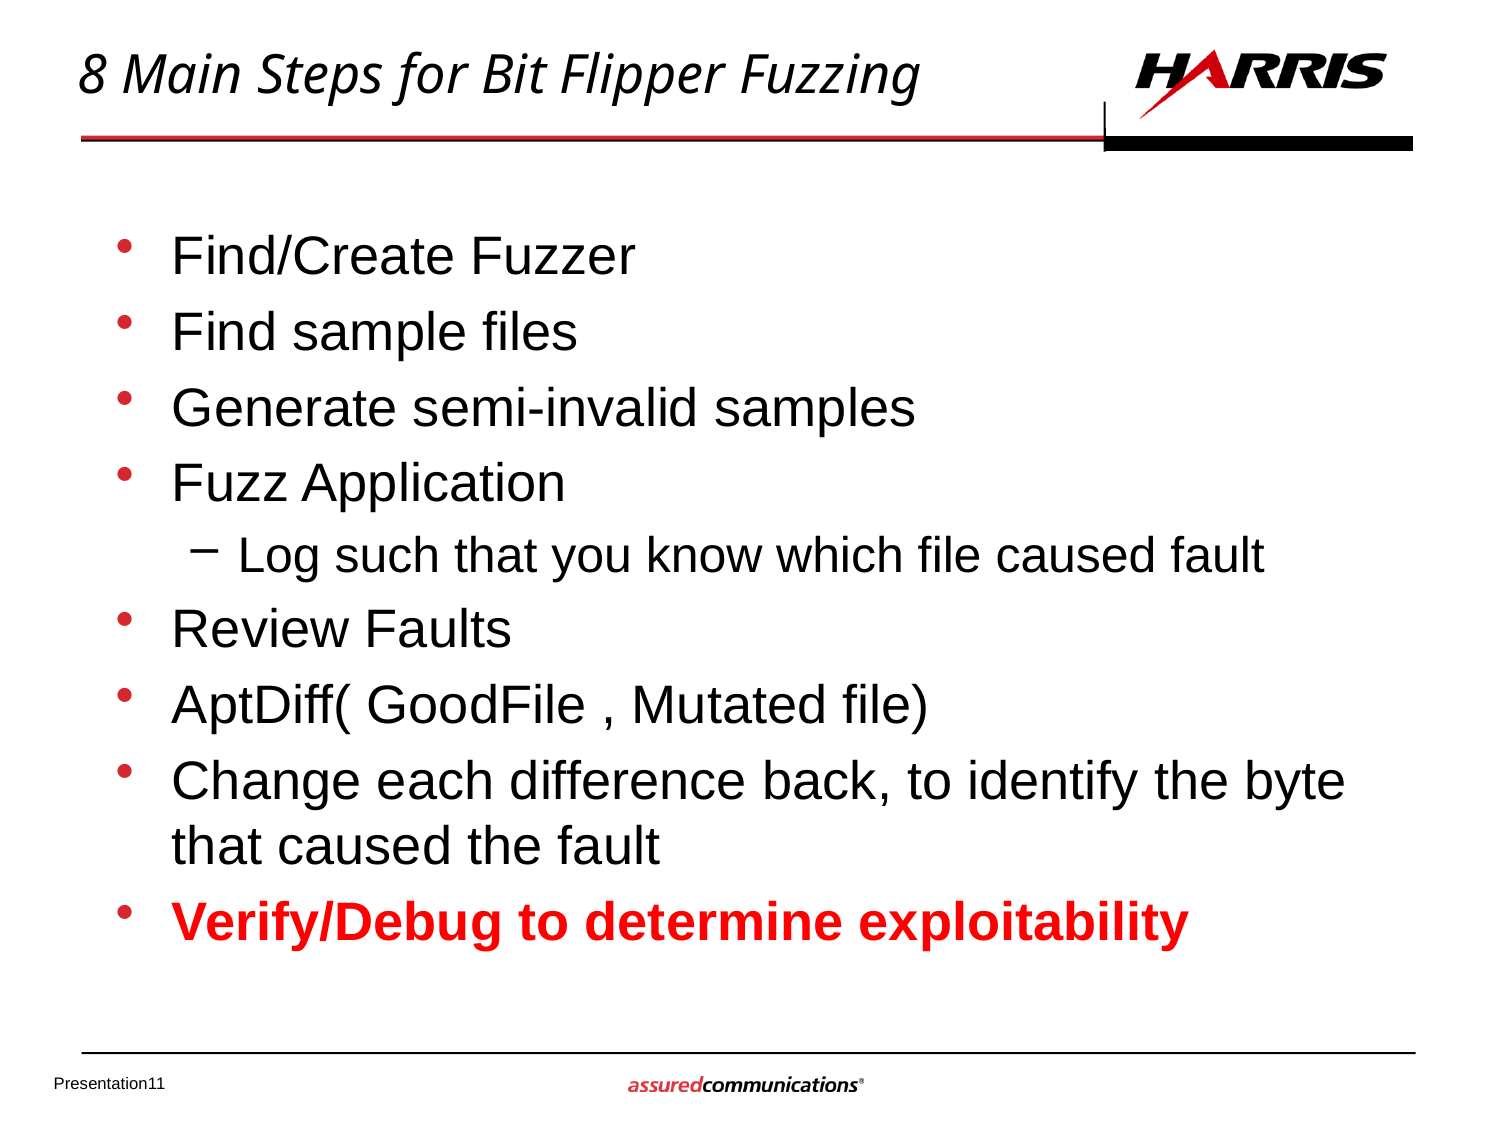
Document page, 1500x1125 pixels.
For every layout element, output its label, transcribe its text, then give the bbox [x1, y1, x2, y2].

list Find/Create Fuzzer Find sample files Generate semi-invalid samples Fuzz Application Log such that you know which file caused fault Review Faults AptDiff( GoodFile , Mutated file) Change each difference back, to identify the byte that caused the fault Verify/Debug to determine exploitability [100, 212, 1439, 1026]
picture [628, 1076, 864, 1092]
title 8 Main Steps for Bit Flipper Fuzzing [62, 27, 1101, 117]
picture [1135, 49, 1387, 119]
